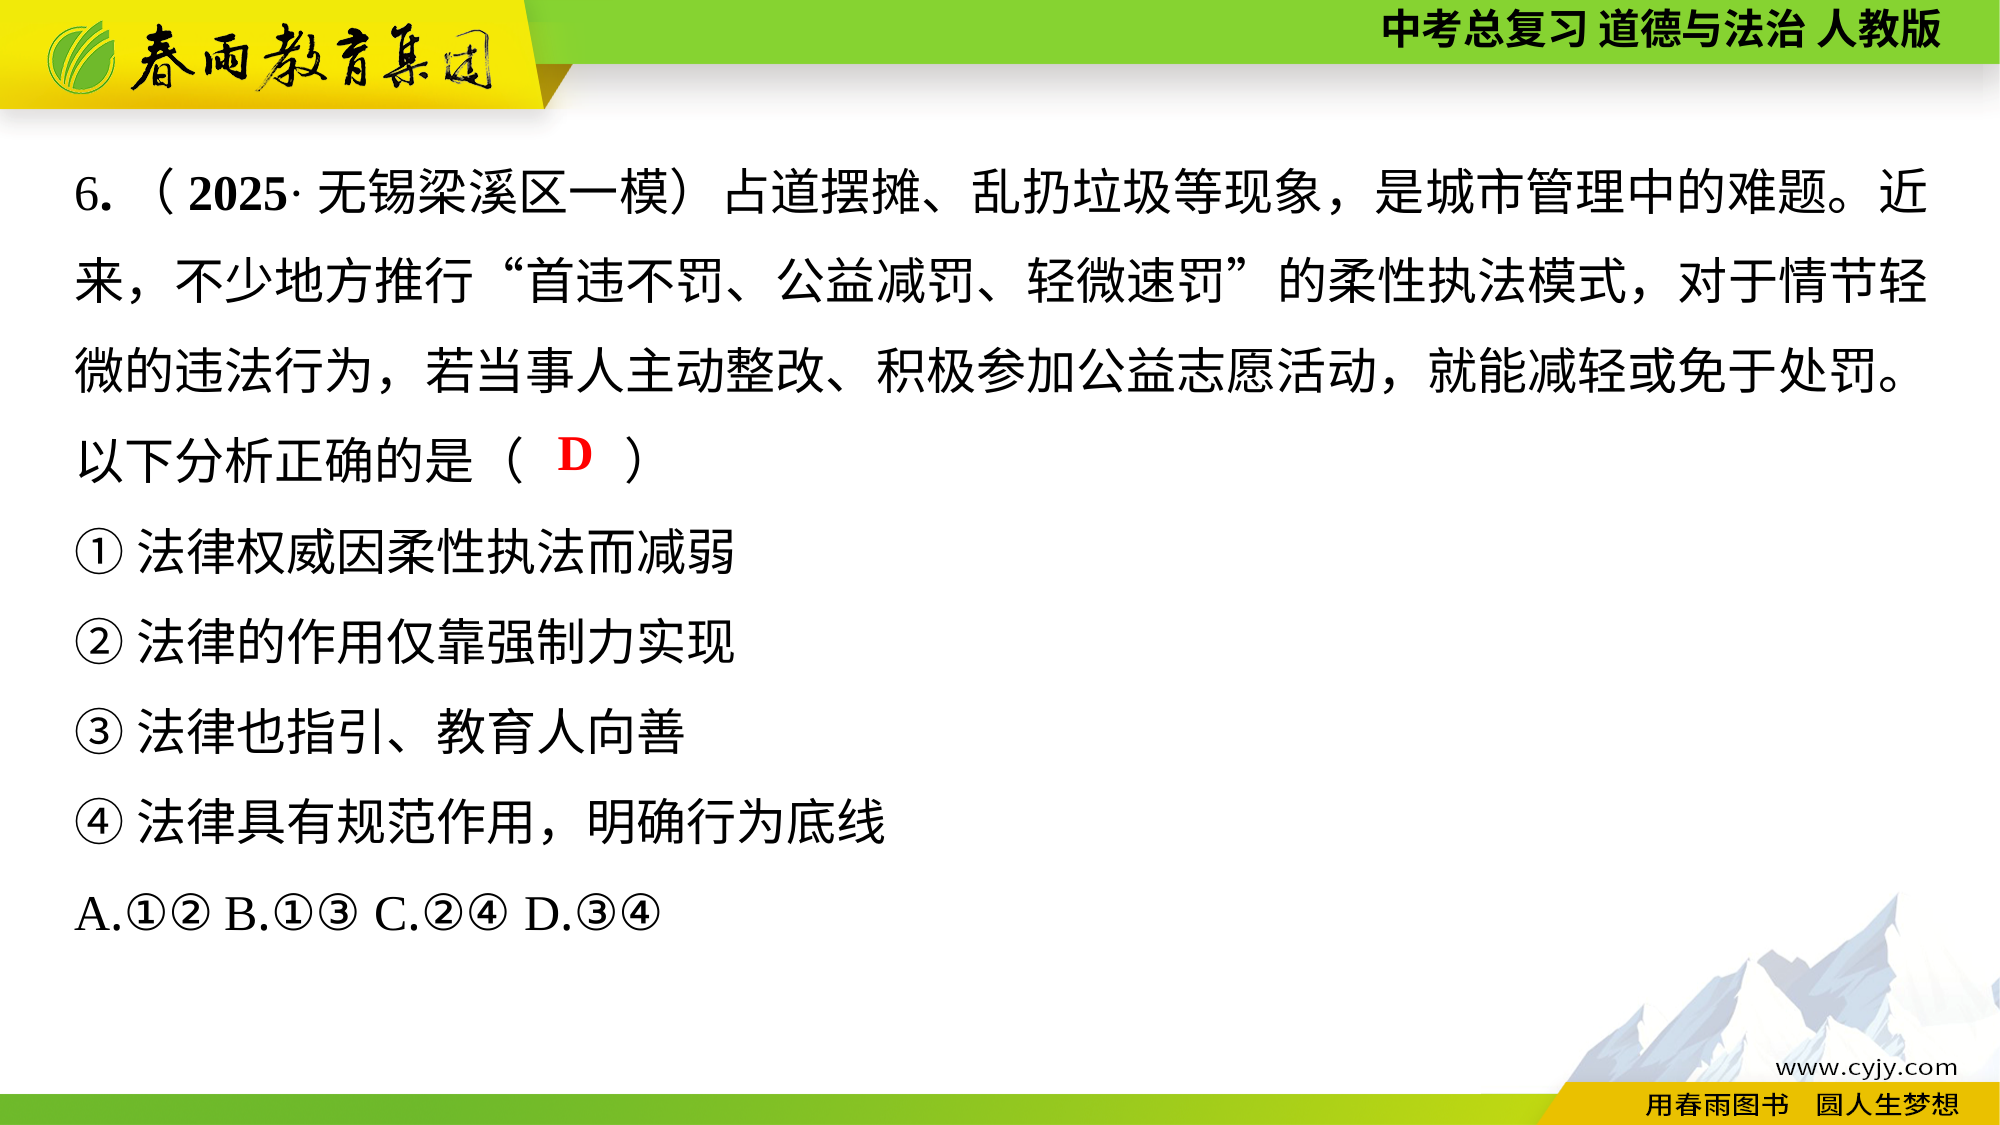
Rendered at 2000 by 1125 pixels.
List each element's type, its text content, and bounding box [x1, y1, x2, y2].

picture [0, 0, 2000, 1125]
list 6.（2025·无锡梁溪区一模）占道摆摊、乱扔垃圾等现象，是城市管理中的难题。近来，不少地方推行“首违不罚、公益减罚、轻微速罚”的柔性执法模式，对于情节轻微的违法行为，若当事人主动整改、积极参加公益志愿活动，就能减轻或免于处罚。以下分析正确的是（ ） ①法律权威因柔性执法而减弱 ②法律的作用仅靠强制力实现 ③法律也指引、教育人向善 ④法律具有规范作用，明确行为底线 A.①② B.①③ C.②④ D.③④ [59, 122, 1944, 944]
text_box D [543, 413, 609, 488]
